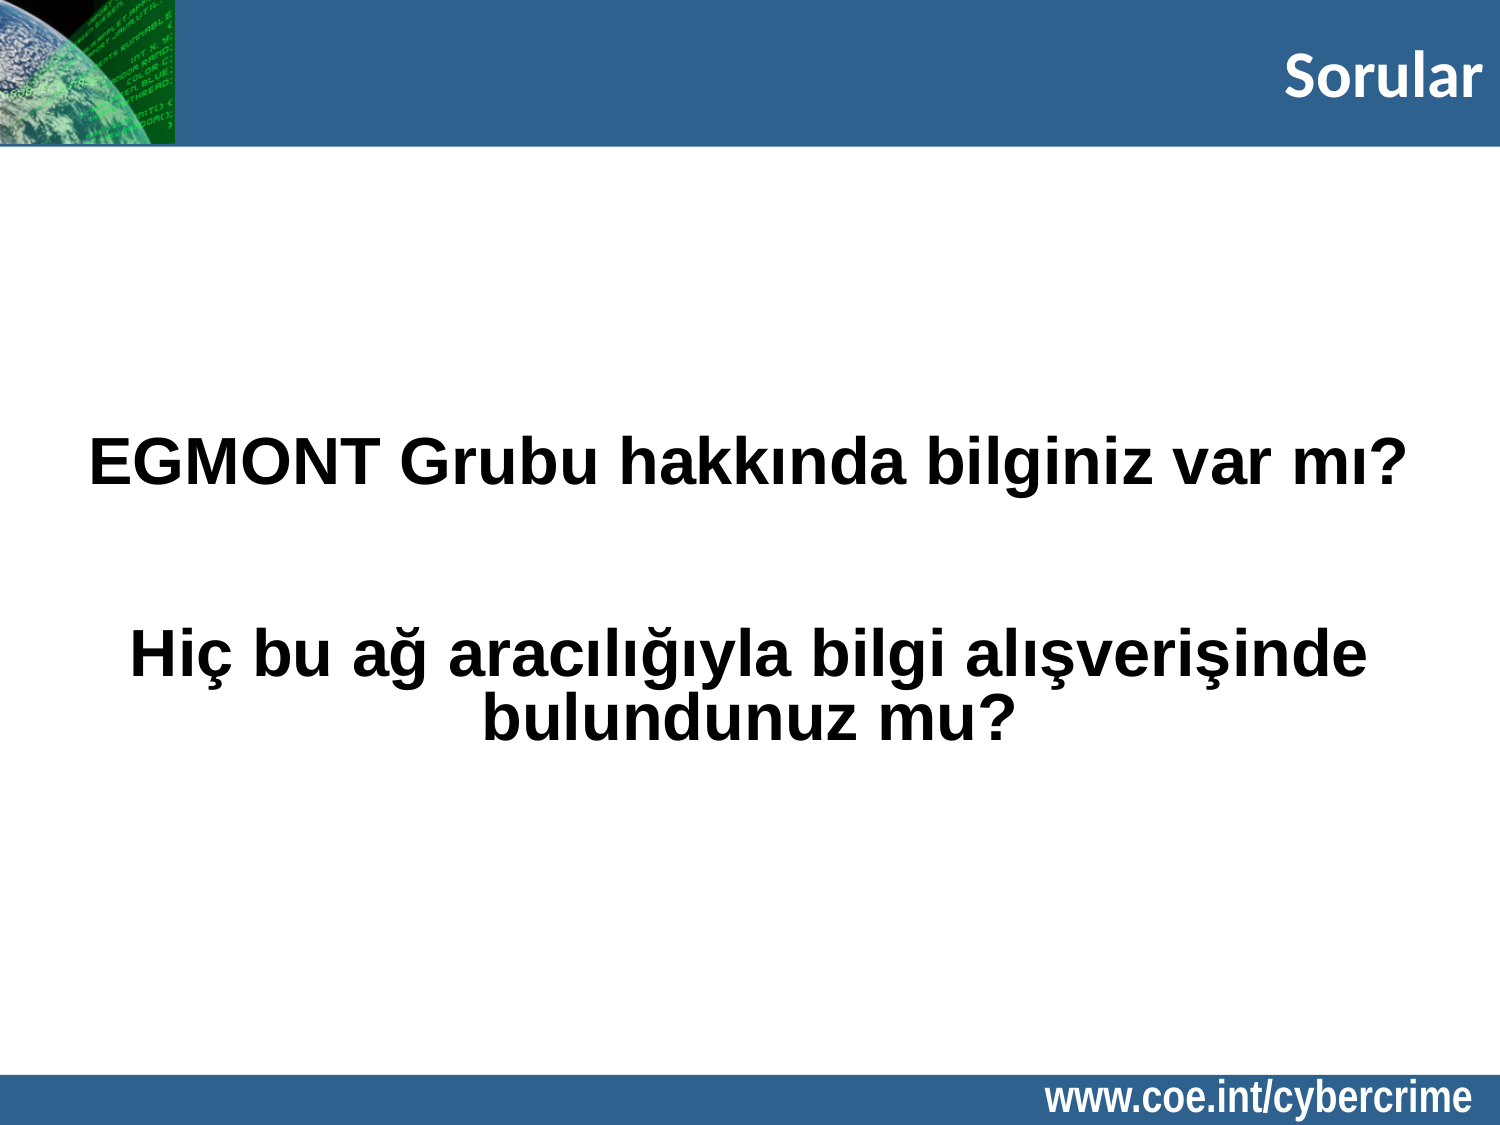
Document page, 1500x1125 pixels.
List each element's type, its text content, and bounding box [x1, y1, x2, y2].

picture [0, 0, 175, 144]
text_box [0, 1073, 1030, 1125]
text_box www.coe.int/cybercrime [1030, 1059, 1500, 1125]
text_box EGMONT Grubu hakkında bilginiz var mı? Hiç bu ağ aracılığıyla bilgi alışverişinde bulundunuz mu? [50, 425, 1450, 761]
text_box Sorular [177, 0, 1500, 149]
